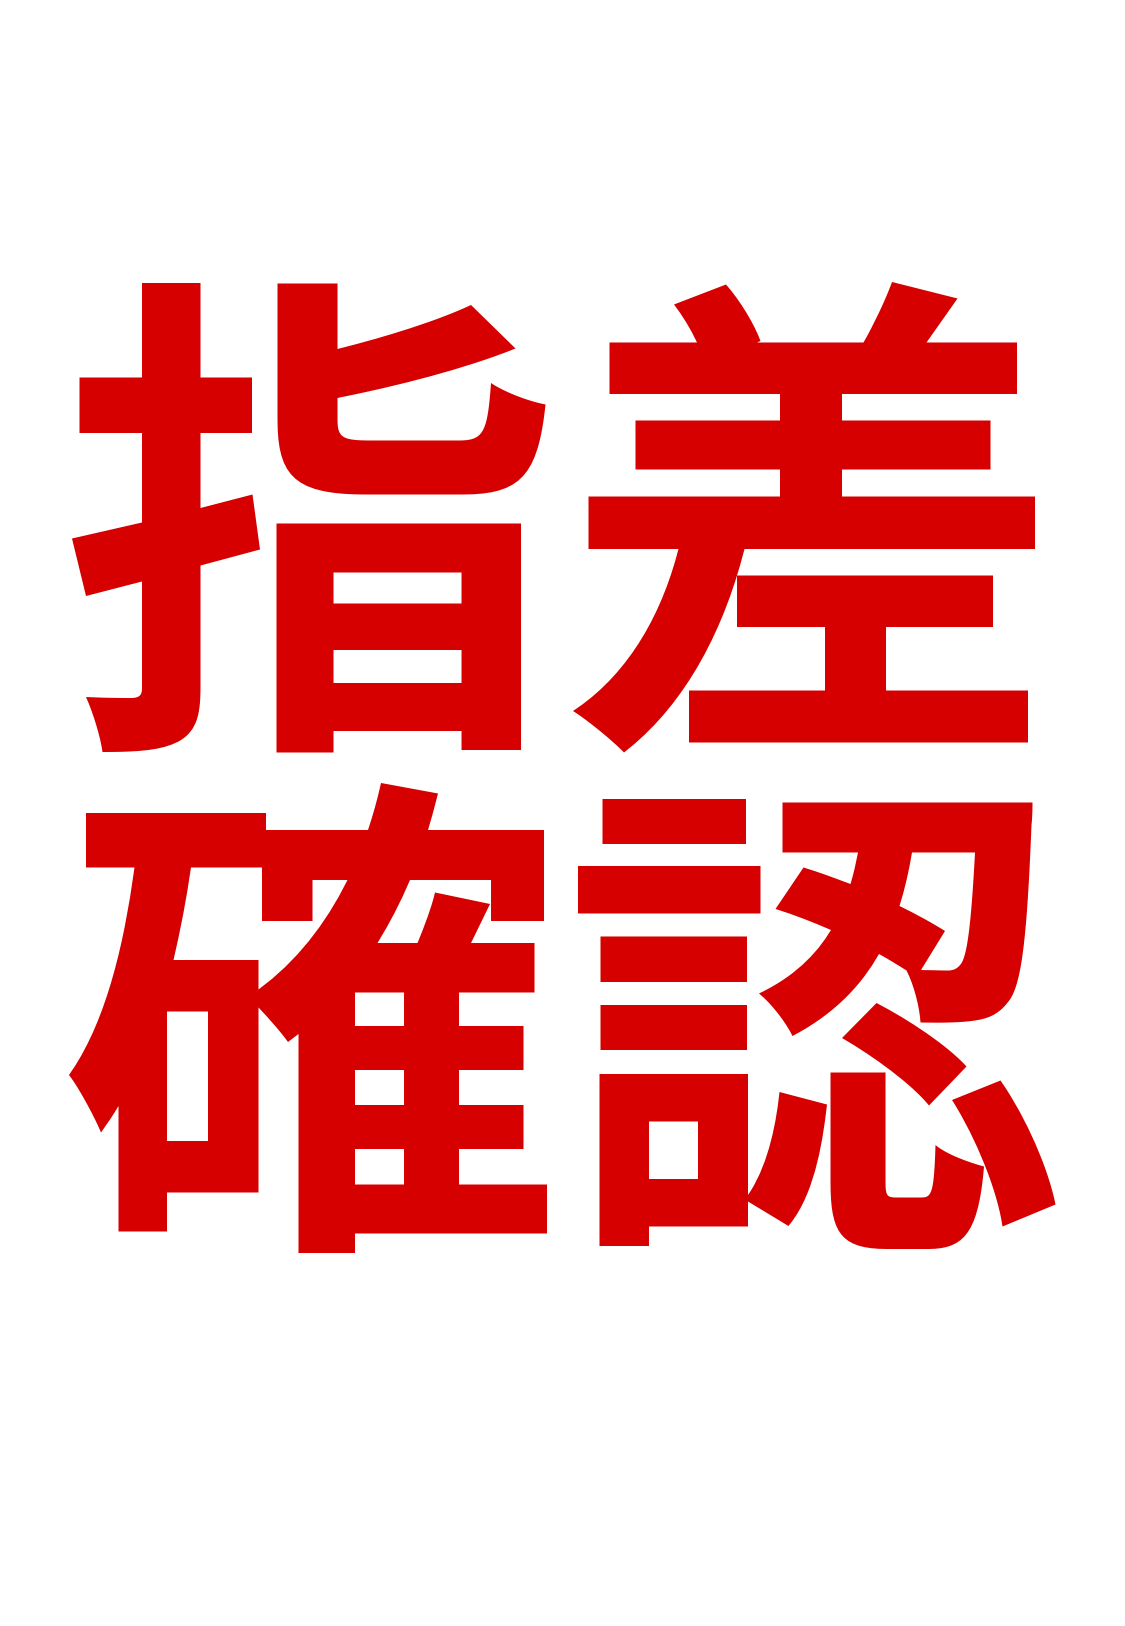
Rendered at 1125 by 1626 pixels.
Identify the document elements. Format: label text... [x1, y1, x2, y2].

text_box 指差 確認 [1, 301, 1125, 1317]
